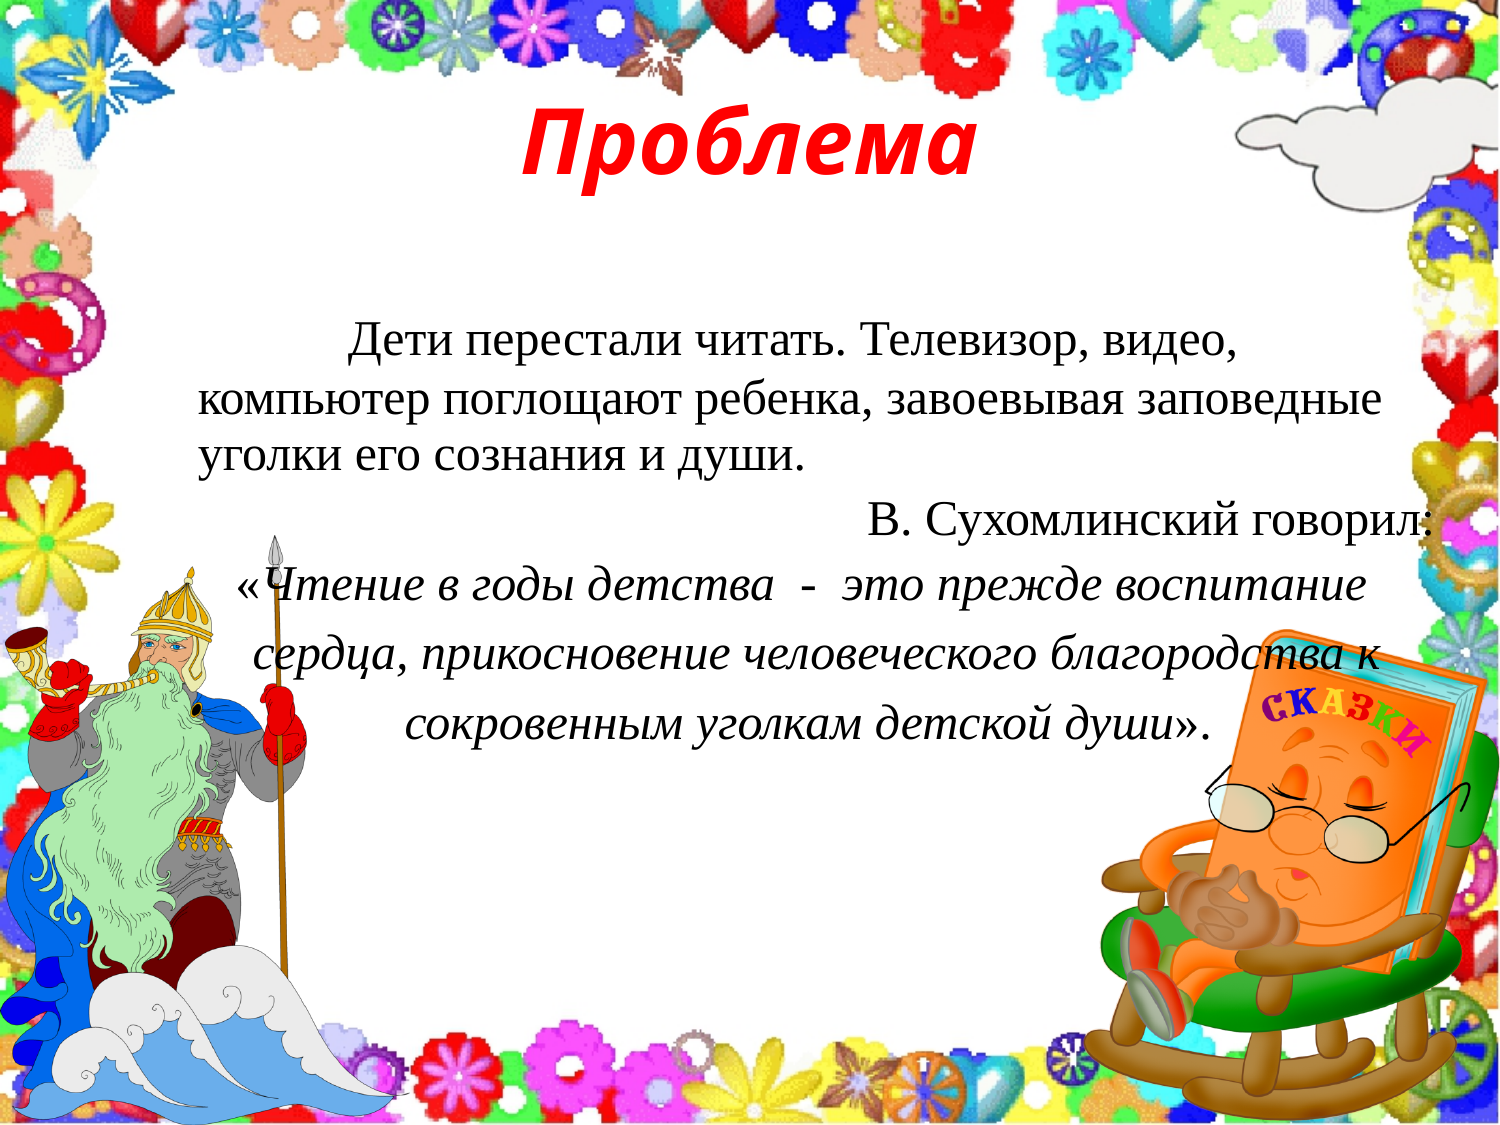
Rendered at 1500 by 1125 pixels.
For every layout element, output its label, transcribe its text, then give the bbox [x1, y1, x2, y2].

title Проблема [75, 45, 1425, 233]
picture [0, 0, 1500, 1125]
list Дети перестали читать. Телевизор, видео, компьютер поглощают ребенка, завоевывая заповедные уголки его сознания и души. В. Сухомлинский говорил: «Чтение в годы детства - это прежде воспитание сердца, прикосновение человеческого благородства к сокровенным уголкам детской души». [183, 184, 1451, 927]
